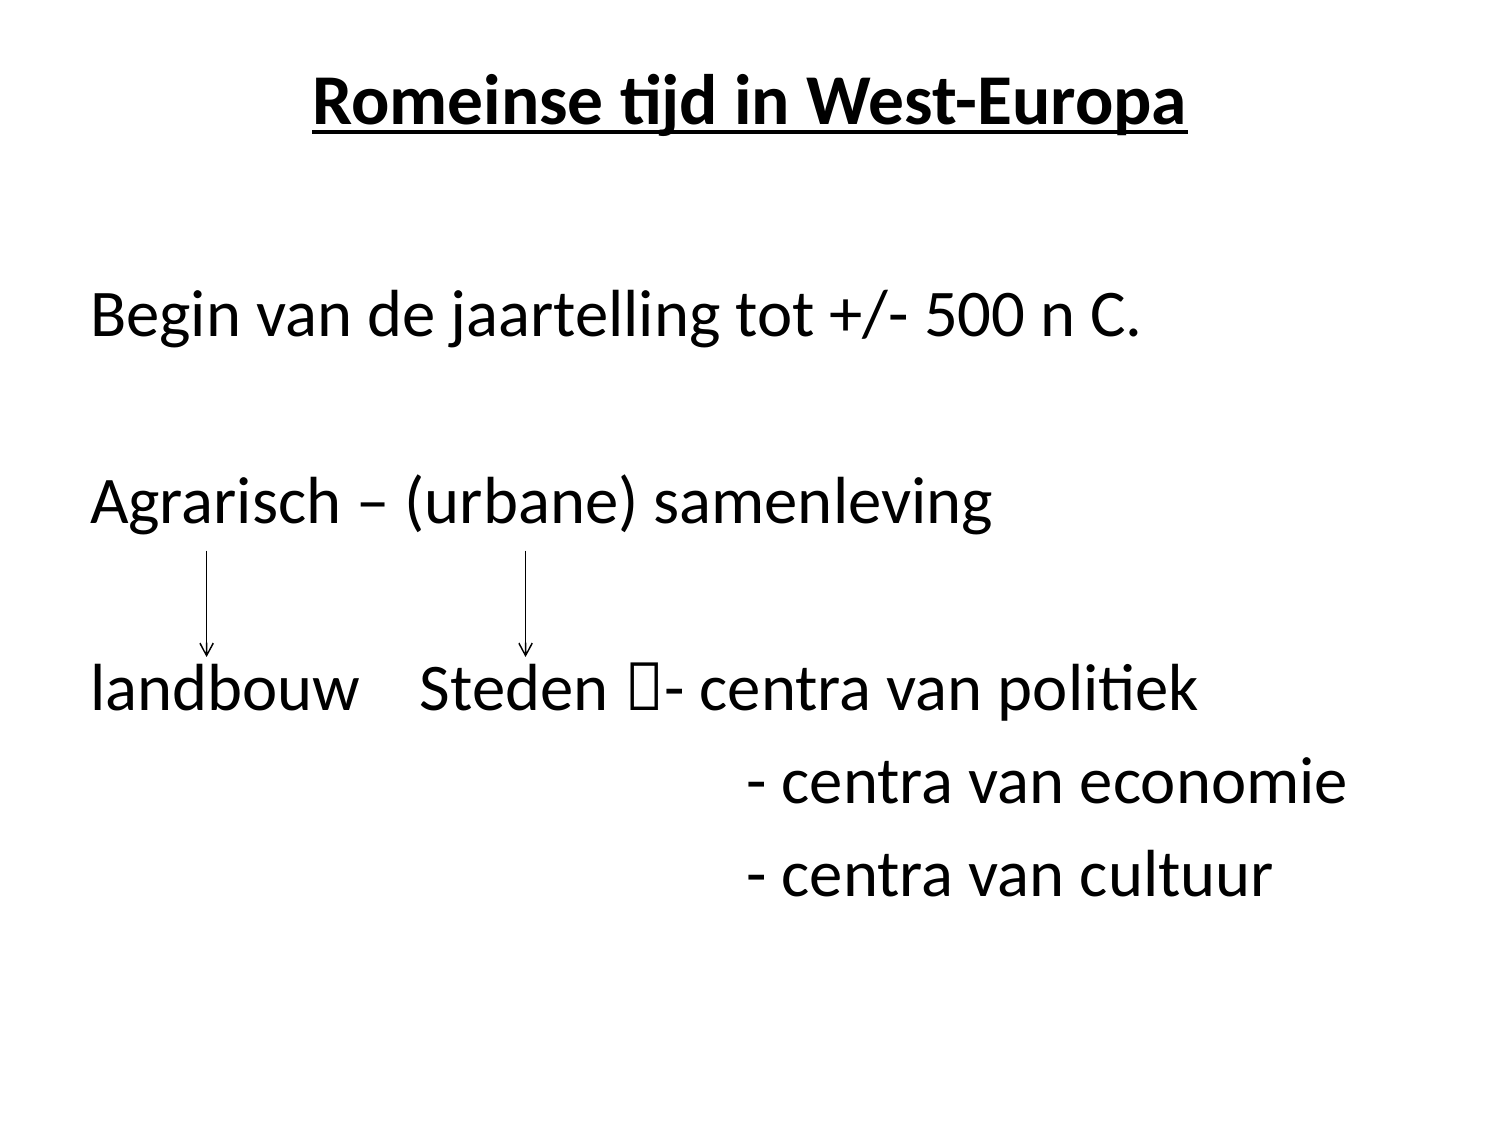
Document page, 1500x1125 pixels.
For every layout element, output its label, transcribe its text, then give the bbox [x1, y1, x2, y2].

list Begin van de jaartelling tot +/- 500 n C. Agrarisch – (urbane) samenleving landbouw Steden - centra van politiek - centra van economie - centra van cultuur [75, 262, 1425, 1005]
title Romeinse tijd in West-Europa [75, 45, 1425, 233]
